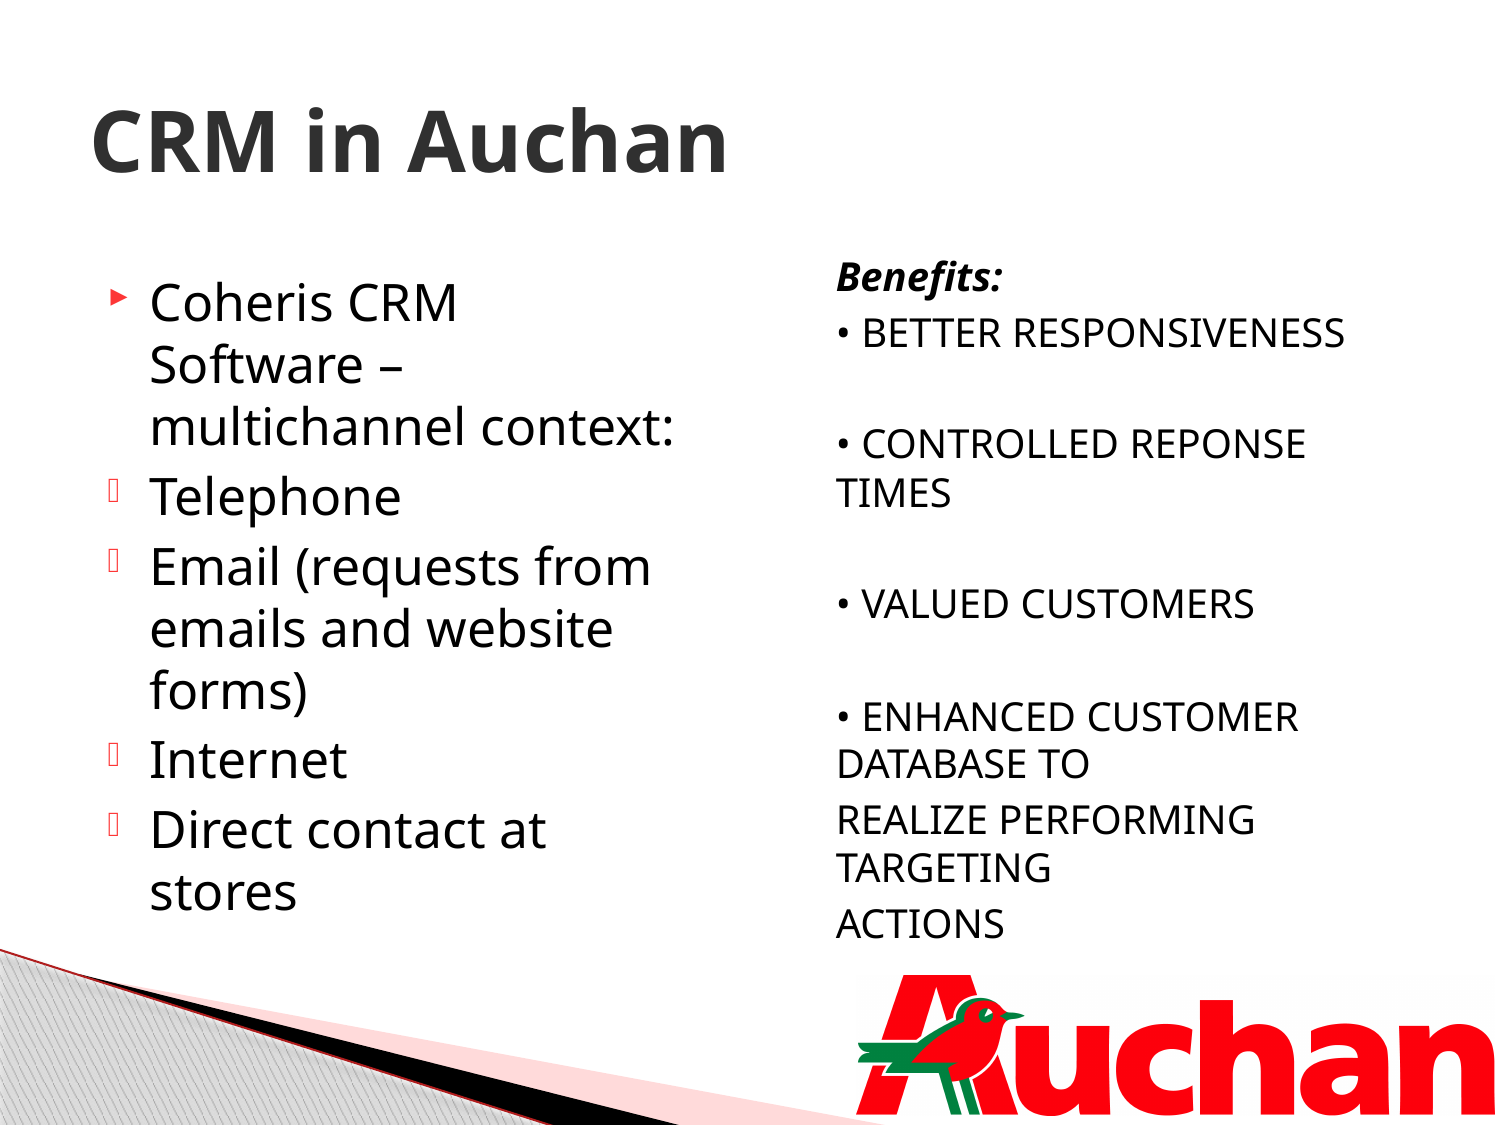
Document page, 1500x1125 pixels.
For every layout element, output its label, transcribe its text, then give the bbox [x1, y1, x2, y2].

title CRM in Auchan [75, 45, 1425, 233]
text_box Benefits: • BETTER RESPONSIVENESS • CONTROLLED REPONSE TIMES • VALUED CUSTOMERS • ENHANCED CUSTOMER DATABASE TO REALIZE PERFORMING TARGETING ACTIONS [820, 243, 1437, 957]
list Coheris CRM Software – multichannel context: Telephone Email (requests from emails and website forms) Internet Direct contact at stores [75, 262, 691, 976]
picture [856, 975, 1495, 1117]
